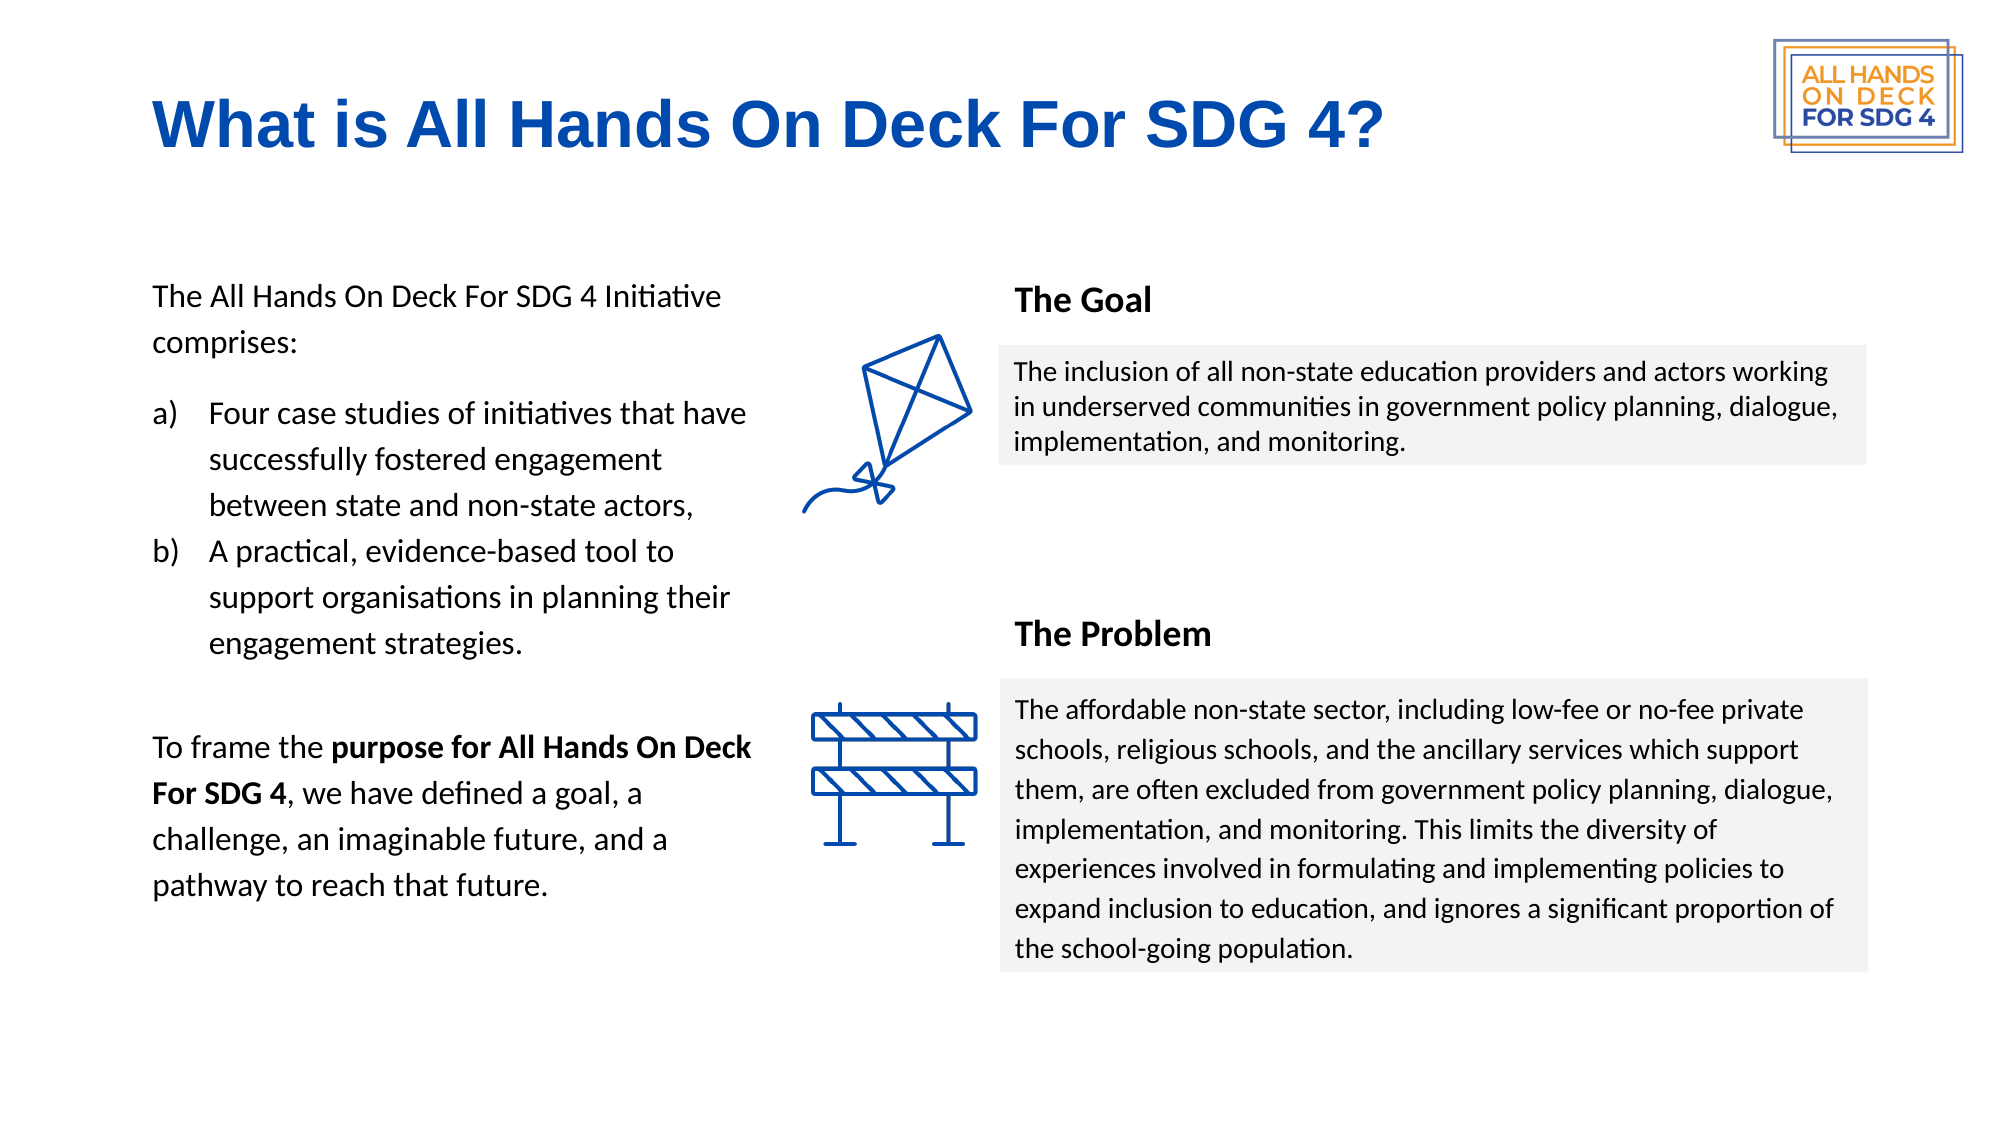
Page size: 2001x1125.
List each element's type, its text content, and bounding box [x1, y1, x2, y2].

text_box The All Hands On Deck For SDG 4 Initiative comprises: Four case studies of initiatives that have successfully fostered engagement between state and non-state actors, A practical, evidence-based tool to support organisations in planning their engagement strategies. To frame the purpose for All Hands On Deck For SDG 4, we have defined a goal, a challenge, an imaginable future, and a pathway to reach that future. [137, 261, 779, 911]
text_box The affordable non-state sector, including low-fee or no-fee private schools, religious schools, and the ancillary services which support them, are often excluded from government policy planning, dialogue, implementation, and monitoring. This limits the diversity of experiences involved in formulating and implementing policies to expand inclusion to education, and ignores a significant proportion of the school-going population. [999, 678, 1868, 972]
picture [794, 668, 994, 869]
text_box The Problem [999, 594, 1685, 662]
text_box The inclusion of all non-state education providers and actors working in underserved communities in government policy planning, dialogue, implementation, and monitoring. [998, 344, 1867, 465]
picture [1770, 34, 1978, 168]
text_box The Goal [999, 261, 1212, 328]
title What is All Hands On Deck For SDG 4? [137, 59, 1487, 193]
picture [793, 330, 984, 521]
